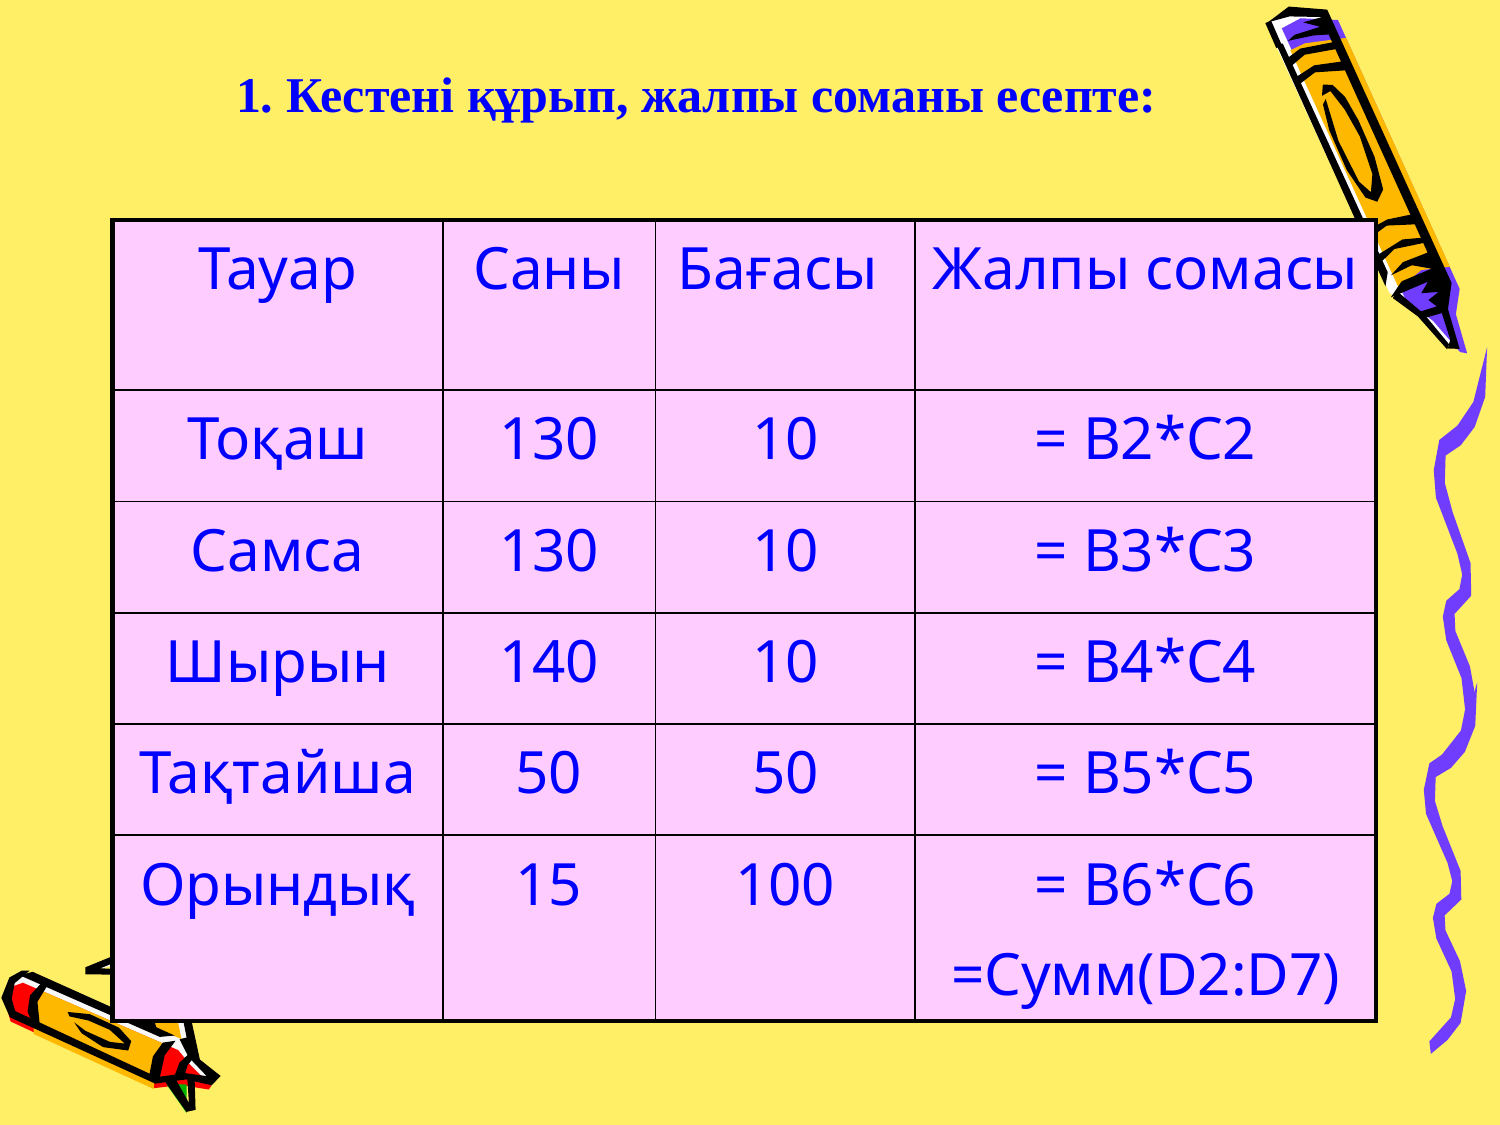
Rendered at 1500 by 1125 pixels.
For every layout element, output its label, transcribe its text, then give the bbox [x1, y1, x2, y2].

table_cell = B4*C4 [916, 614, 1374, 723]
table_cell 50 [444, 725, 655, 834]
table_cell 10 [656, 391, 914, 501]
table_cell 130 [444, 502, 655, 612]
table_cell 10 [656, 614, 914, 723]
table_header Жалпы сомасы [916, 222, 1374, 389]
table_cell 130 [444, 391, 655, 501]
table_cell Шырын [115, 614, 442, 723]
table_cell 10 [656, 502, 914, 612]
table_cell Самса [115, 502, 442, 612]
table_cell Орындық [115, 836, 442, 1019]
table_cell = B6*C6 =Сумм(D2:D7) [916, 836, 1374, 1019]
table_header Тауар [115, 222, 442, 389]
table_cell = B2*C2 [916, 391, 1374, 501]
table_cell Тоқаш [115, 391, 442, 501]
table_cell 50 [656, 725, 914, 834]
text_box 1. Кестені құрып, жалпы соманы есепте: [171, 54, 1235, 130]
table_header Бағасы [656, 222, 914, 389]
table_cell = B3*C3 [916, 502, 1374, 612]
table_header Саны [444, 222, 655, 389]
table_cell 140 [444, 614, 655, 723]
table_cell 15 [444, 836, 655, 1019]
table_cell 100 [656, 836, 914, 1019]
table_cell = B5*C5 [916, 725, 1374, 834]
table_cell Тақтайша [115, 725, 442, 834]
